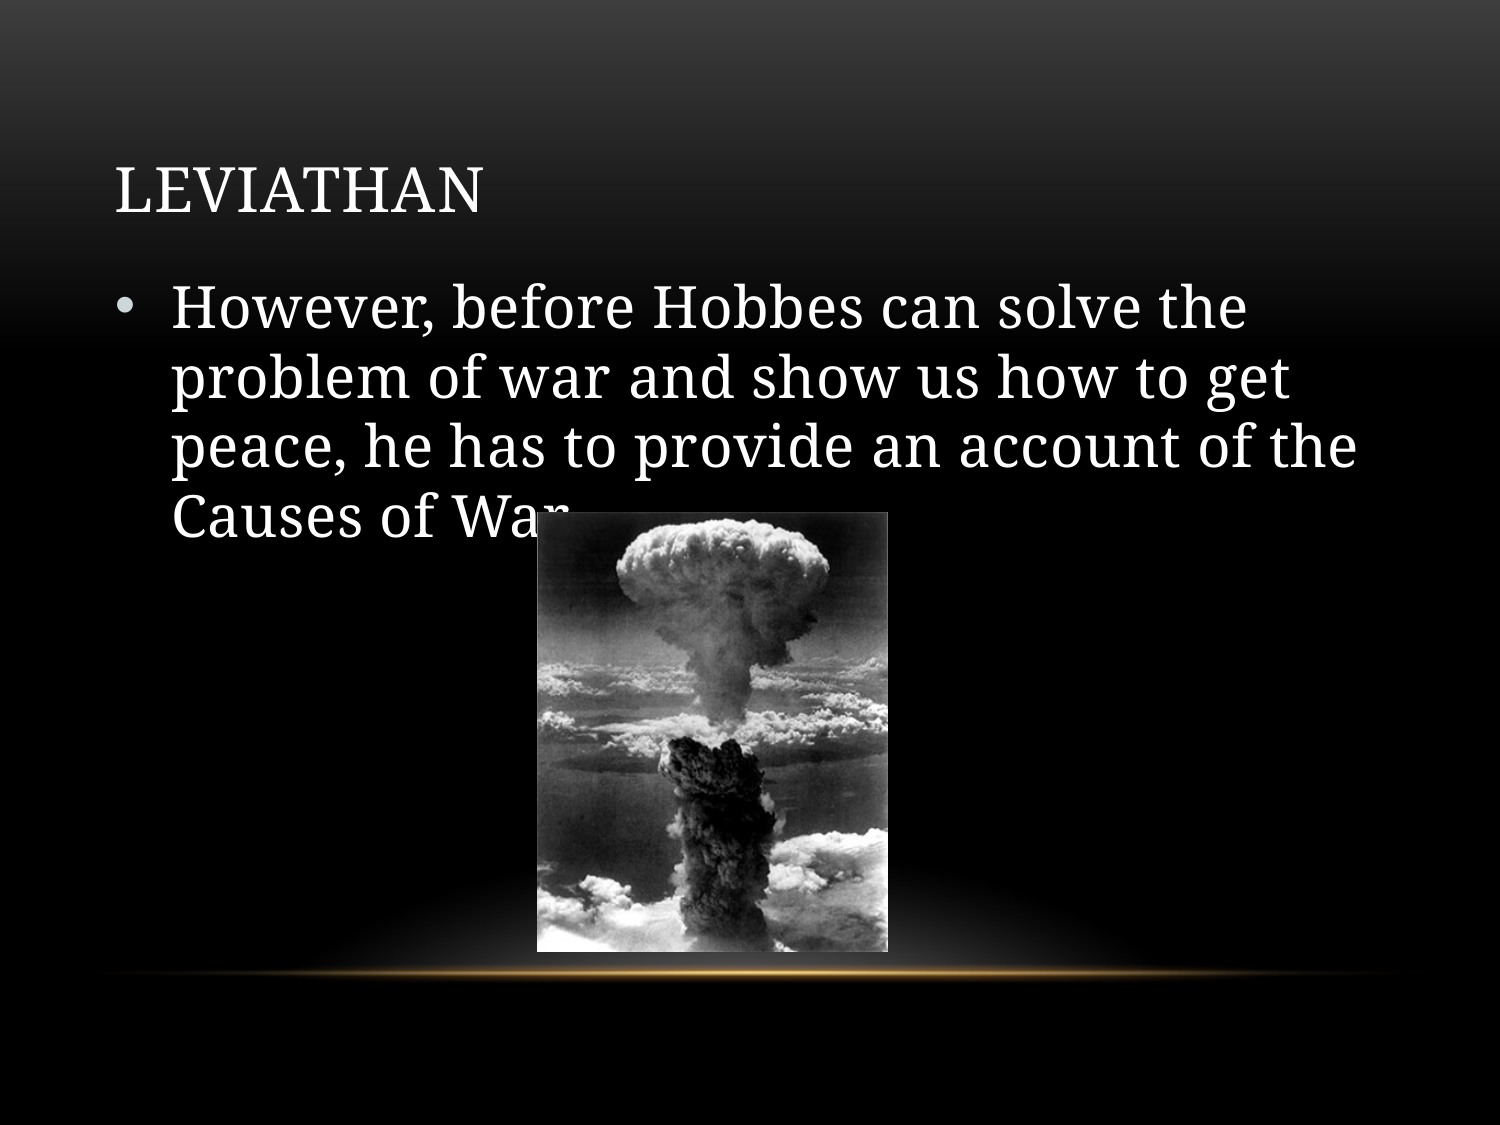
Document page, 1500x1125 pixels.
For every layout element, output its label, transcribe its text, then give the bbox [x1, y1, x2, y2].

picture [0, 0, 1500, 1125]
title Leviathan [99, 45, 1400, 233]
list However, before Hobbes can solve the problem of war and show us how to get peace, he has to provide an account of the Causes of War. [99, 262, 1400, 938]
